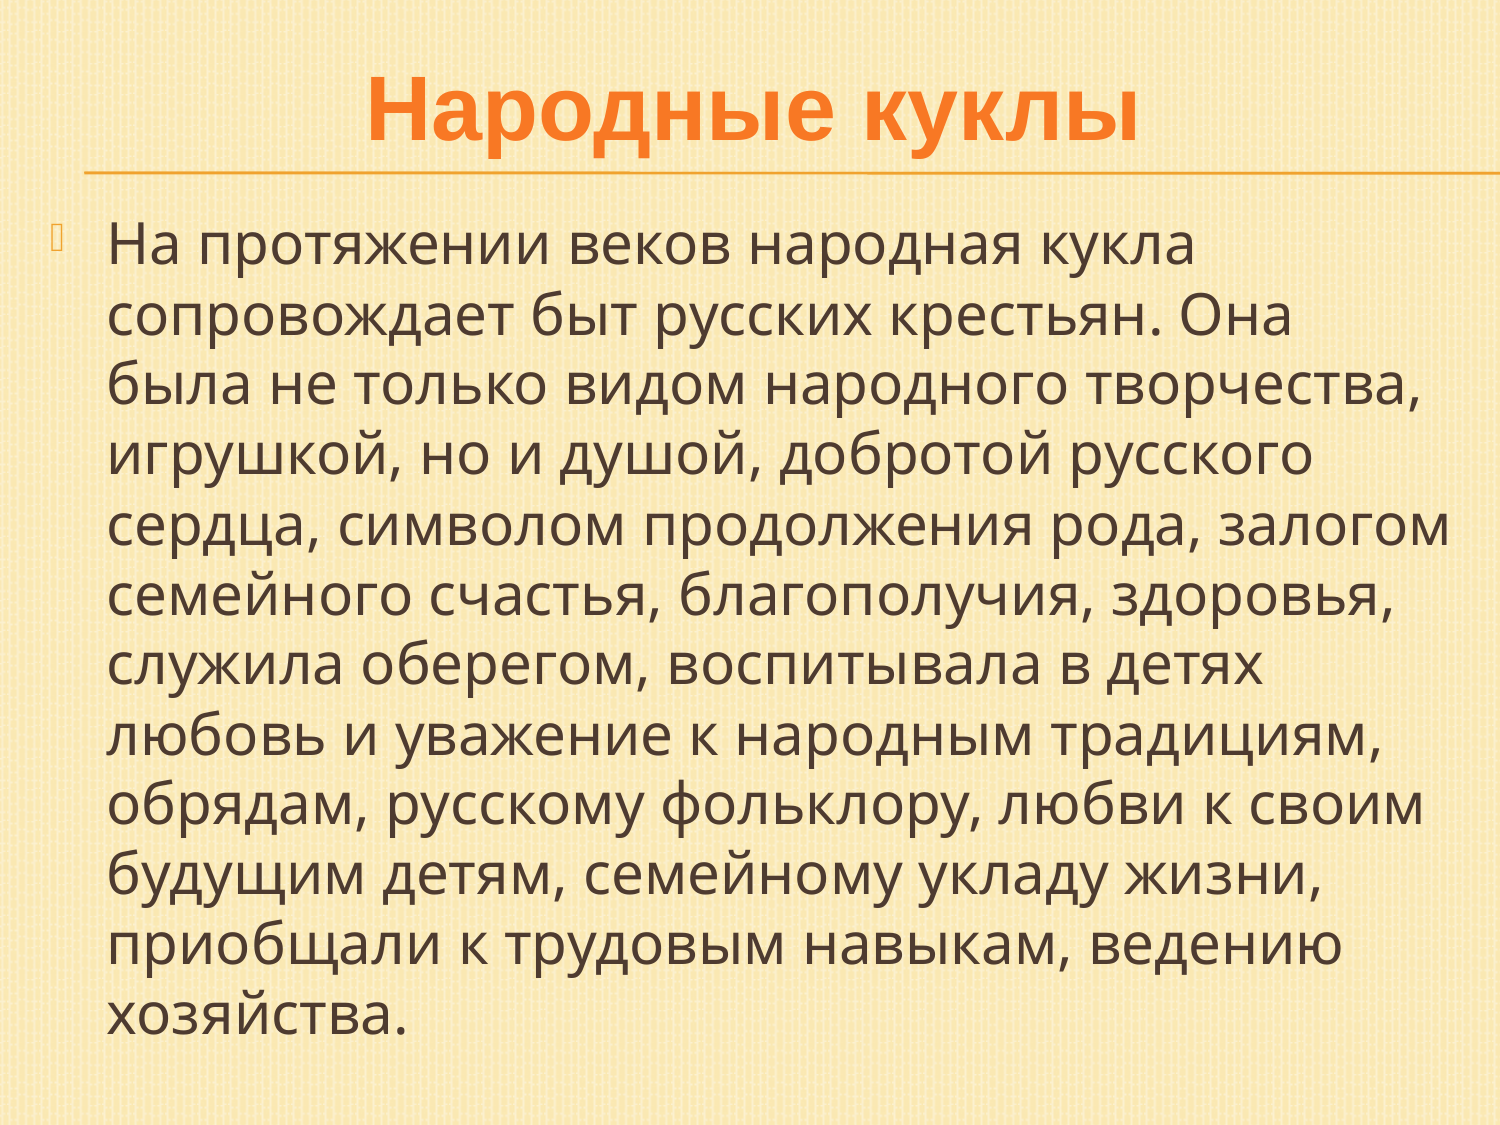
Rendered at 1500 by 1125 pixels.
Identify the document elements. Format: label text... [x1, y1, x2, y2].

title Народные куклы [246, 35, 1262, 173]
list На протяжении веков народная кукла сопровождает быт русских крестьян. Она была не только видом народного творчества, игрушкой, но и душой, добротой русского сердца, символом продолжения рода, залогом семейного счастья, благополучия, здоровья, служила оберегом, воспитывала в детях любовь и уважение к народным традициям, обрядам, русскому фольклору, любви к своим будущим детям, семейному укладу жизни, приобщали к трудовым навыкам, ведению хозяйства. [34, 198, 1471, 1047]
